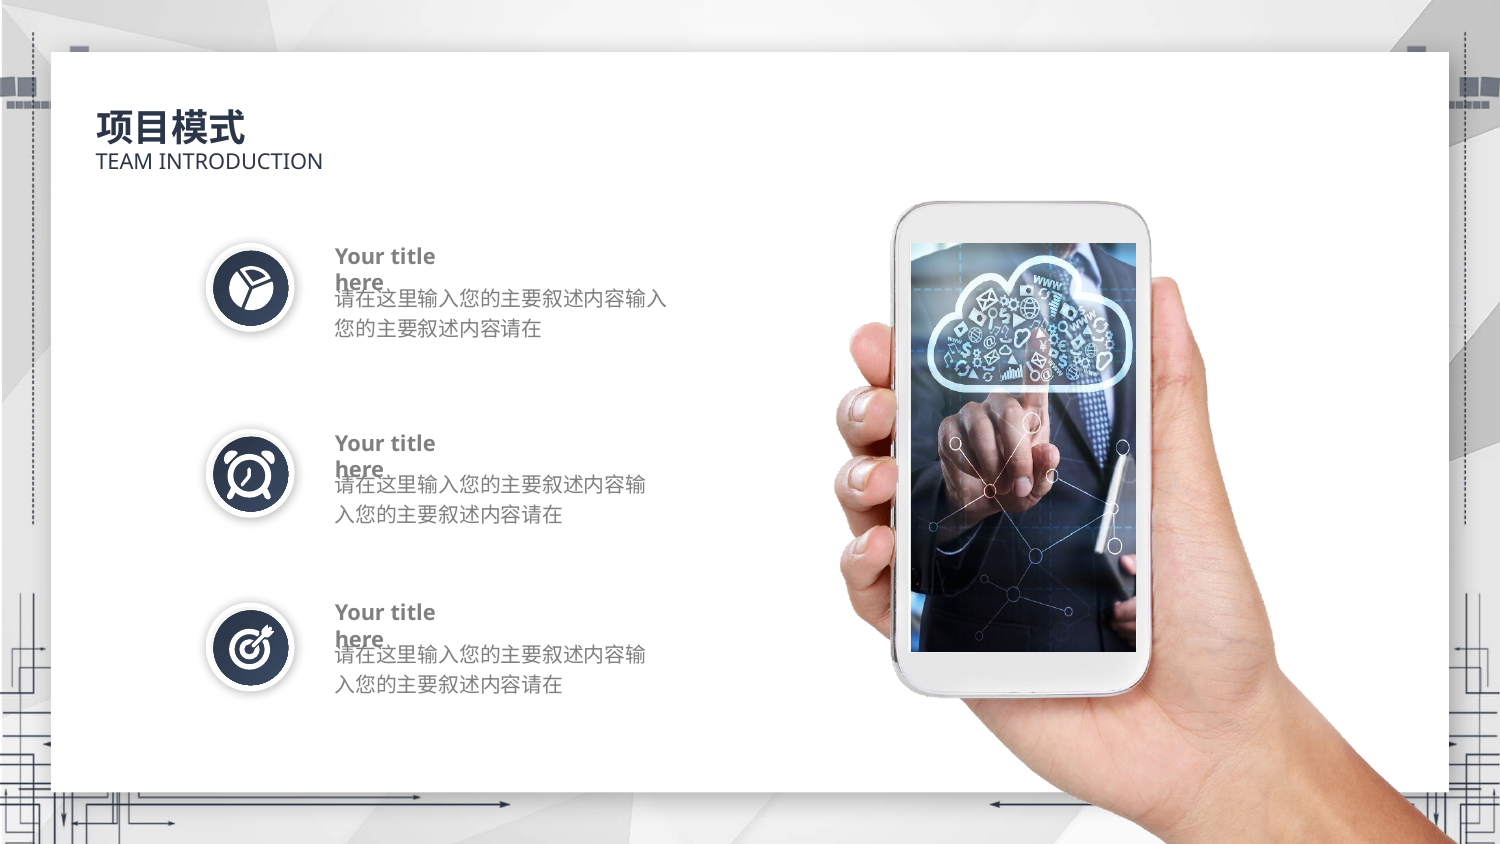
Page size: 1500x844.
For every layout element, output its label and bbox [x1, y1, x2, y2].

picture [0, 0, 1500, 844]
text_box [223, 449, 276, 500]
text_box [319, 591, 672, 703]
text_box [207, 604, 293, 690]
text_box [320, 234, 686, 349]
text_box [228, 265, 274, 311]
text_box [207, 430, 293, 516]
text_box [207, 244, 293, 330]
text_box [229, 624, 275, 670]
text_box [95, 92, 340, 179]
text_box [319, 421, 672, 533]
